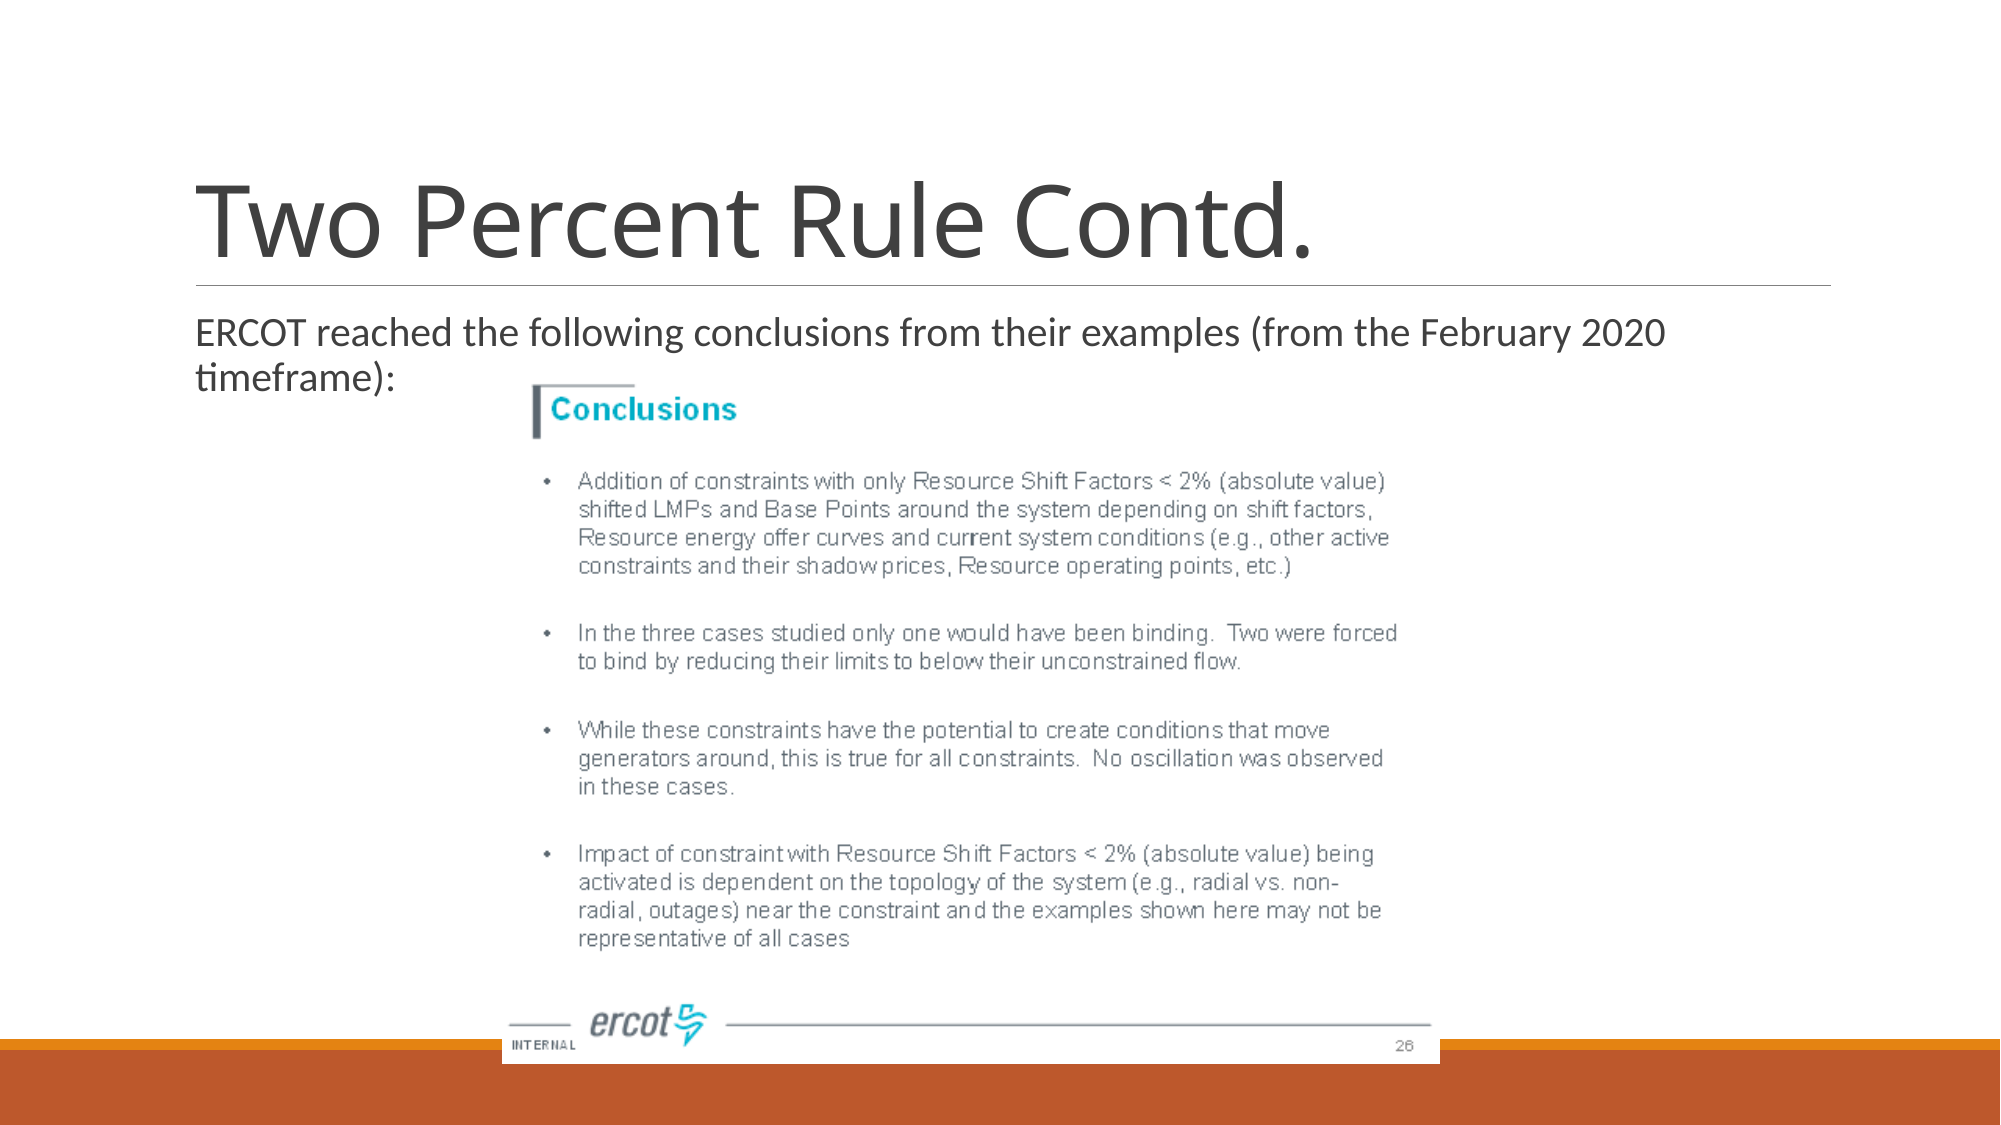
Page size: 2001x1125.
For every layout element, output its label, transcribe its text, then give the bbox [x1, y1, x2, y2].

picture [501, 361, 1441, 1064]
title Two Percent Rule Contd. [180, 47, 1830, 285]
list ERCOT reached the following conclusions from their examples (from the February 2020 timeframe): [180, 302, 1830, 963]
